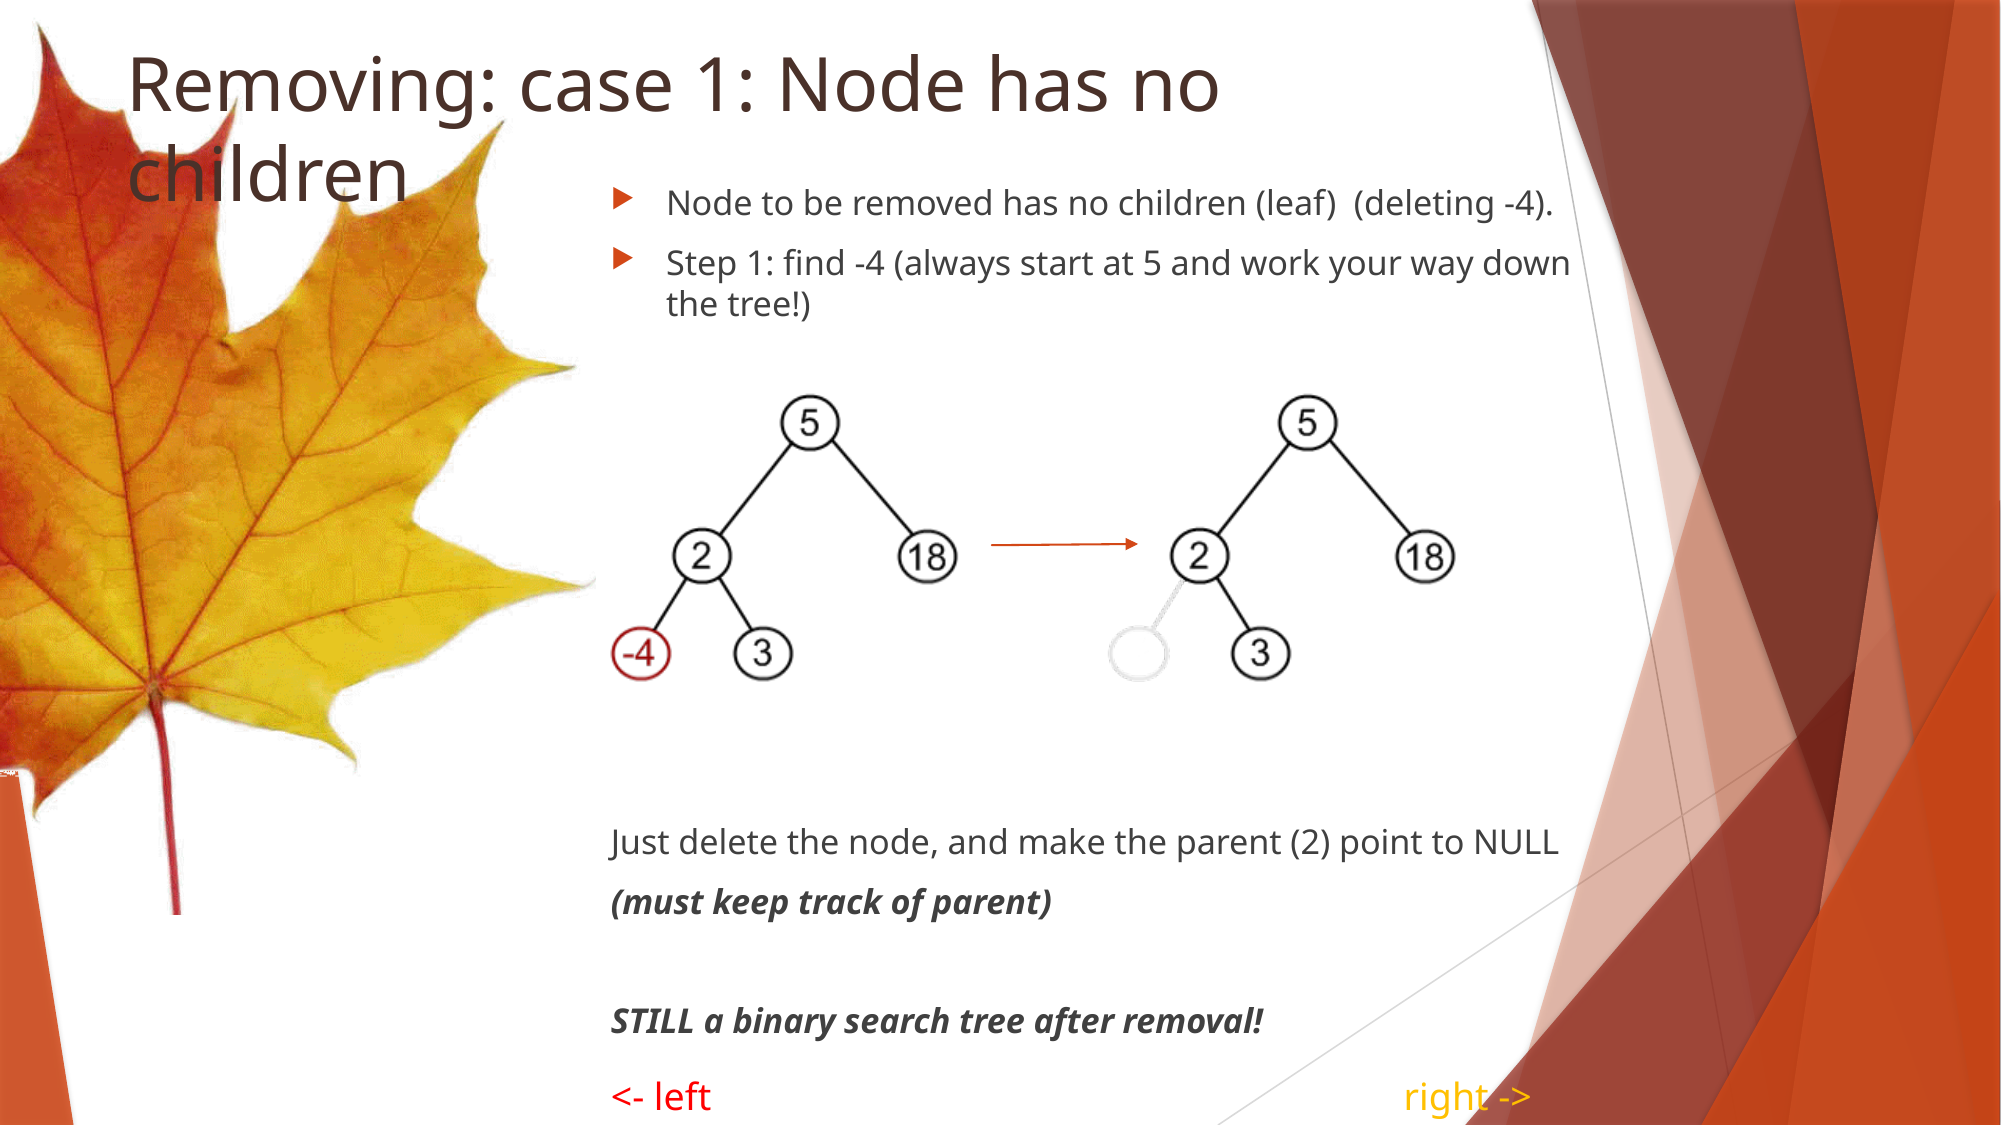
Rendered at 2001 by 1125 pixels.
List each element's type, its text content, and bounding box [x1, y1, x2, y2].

footer <- left right -> [595, 1065, 1736, 1125]
list Node to be removed has no children (leaf) (deleting -4). Step 1: find -4 (always start at 5 and work your way down the tree!) Just delete the node, and make the parent (2) point to NULL (must keep track of parent) STILL a binary search tree after removal! [595, 173, 1590, 1065]
title Removing: case 1: Node has no children [601, 28, 1522, 160]
picture [0, 0, 1470, 915]
